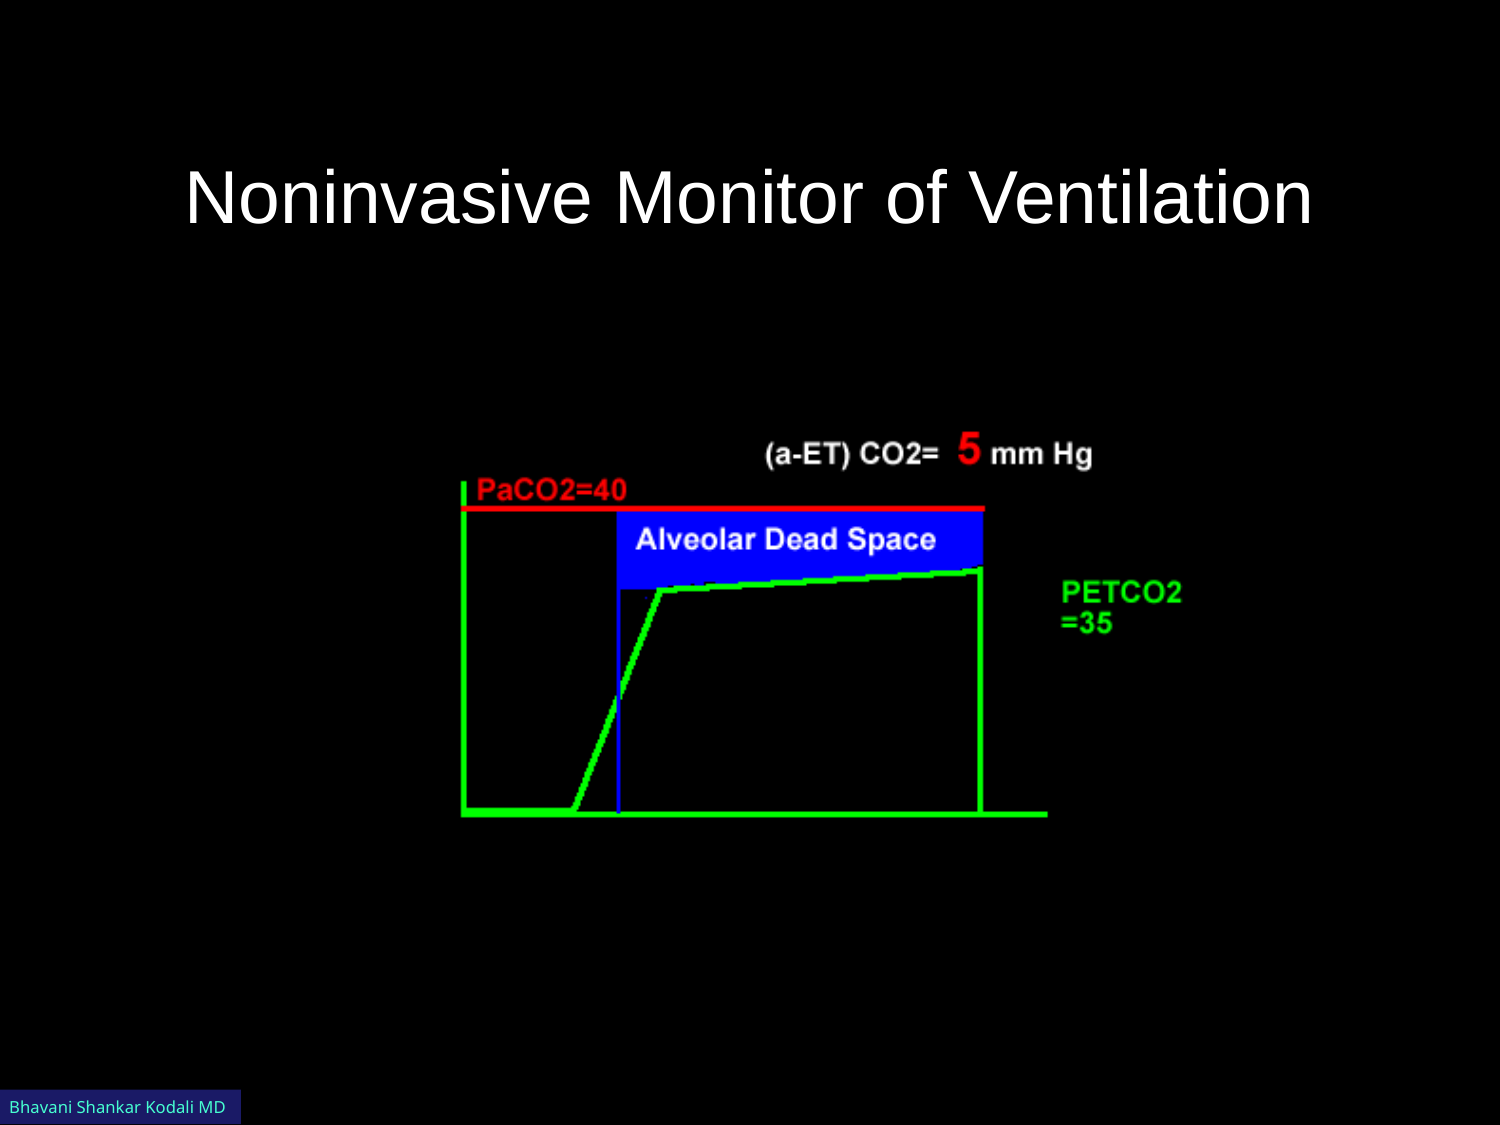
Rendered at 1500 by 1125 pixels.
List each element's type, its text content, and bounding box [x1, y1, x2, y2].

text_box Bhavani Shankar Kodali MD [0, 1089, 241, 1125]
title Noninvasive Monitor of Ventilation [112, 99, 1388, 288]
picture [262, 378, 1219, 926]
